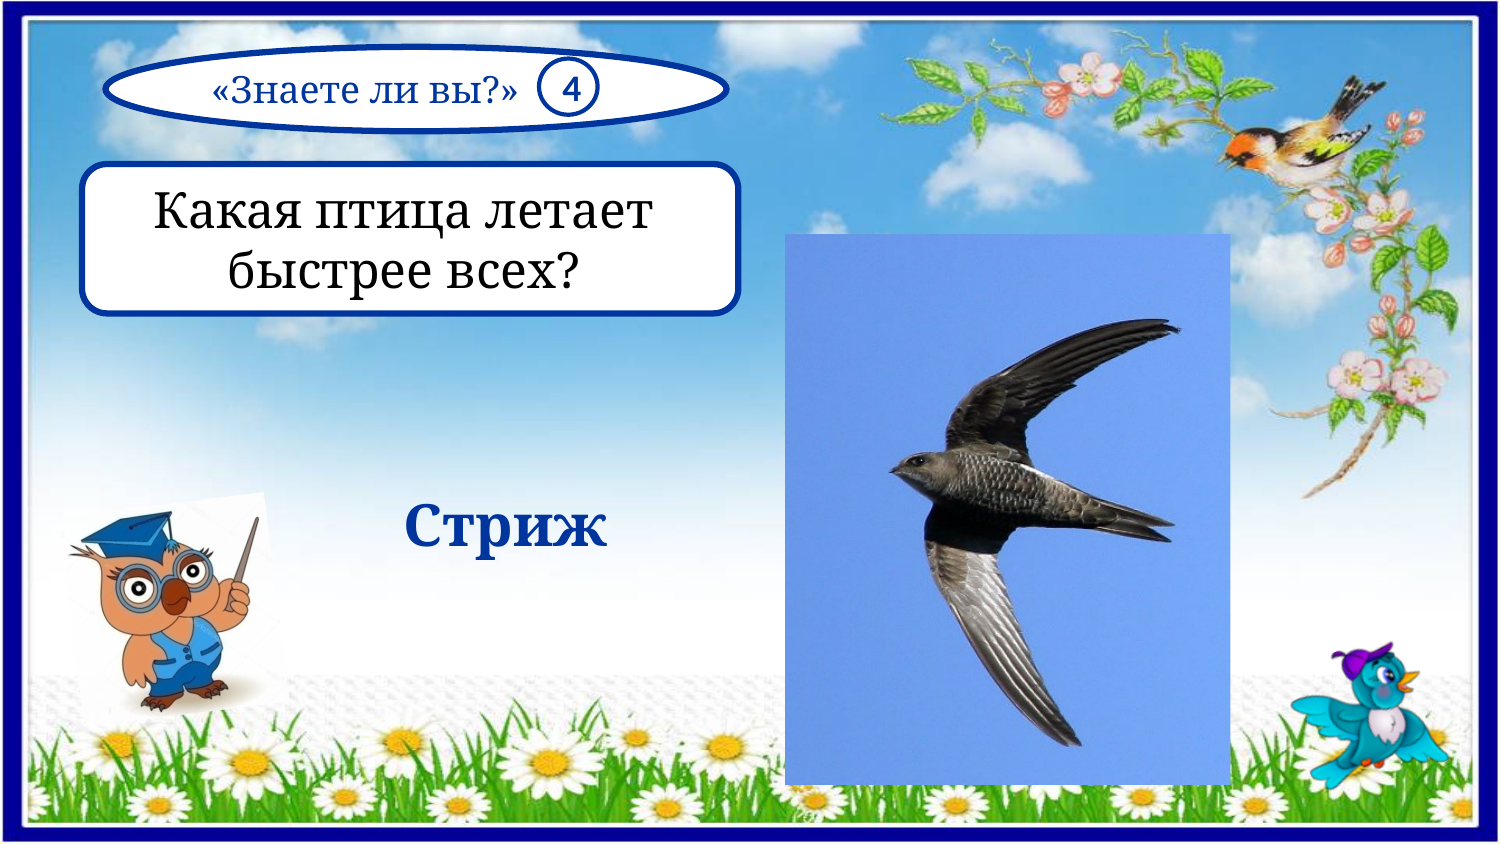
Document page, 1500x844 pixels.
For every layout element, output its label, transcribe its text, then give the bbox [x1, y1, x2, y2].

text_box Какая птица летает быстрее всех? [81, 163, 739, 314]
text_box Стриж [388, 480, 623, 566]
text_box 4 [536, 56, 600, 117]
text_box «Знаете ли вы?» [105, 46, 727, 132]
picture [0, 0, 1500, 844]
